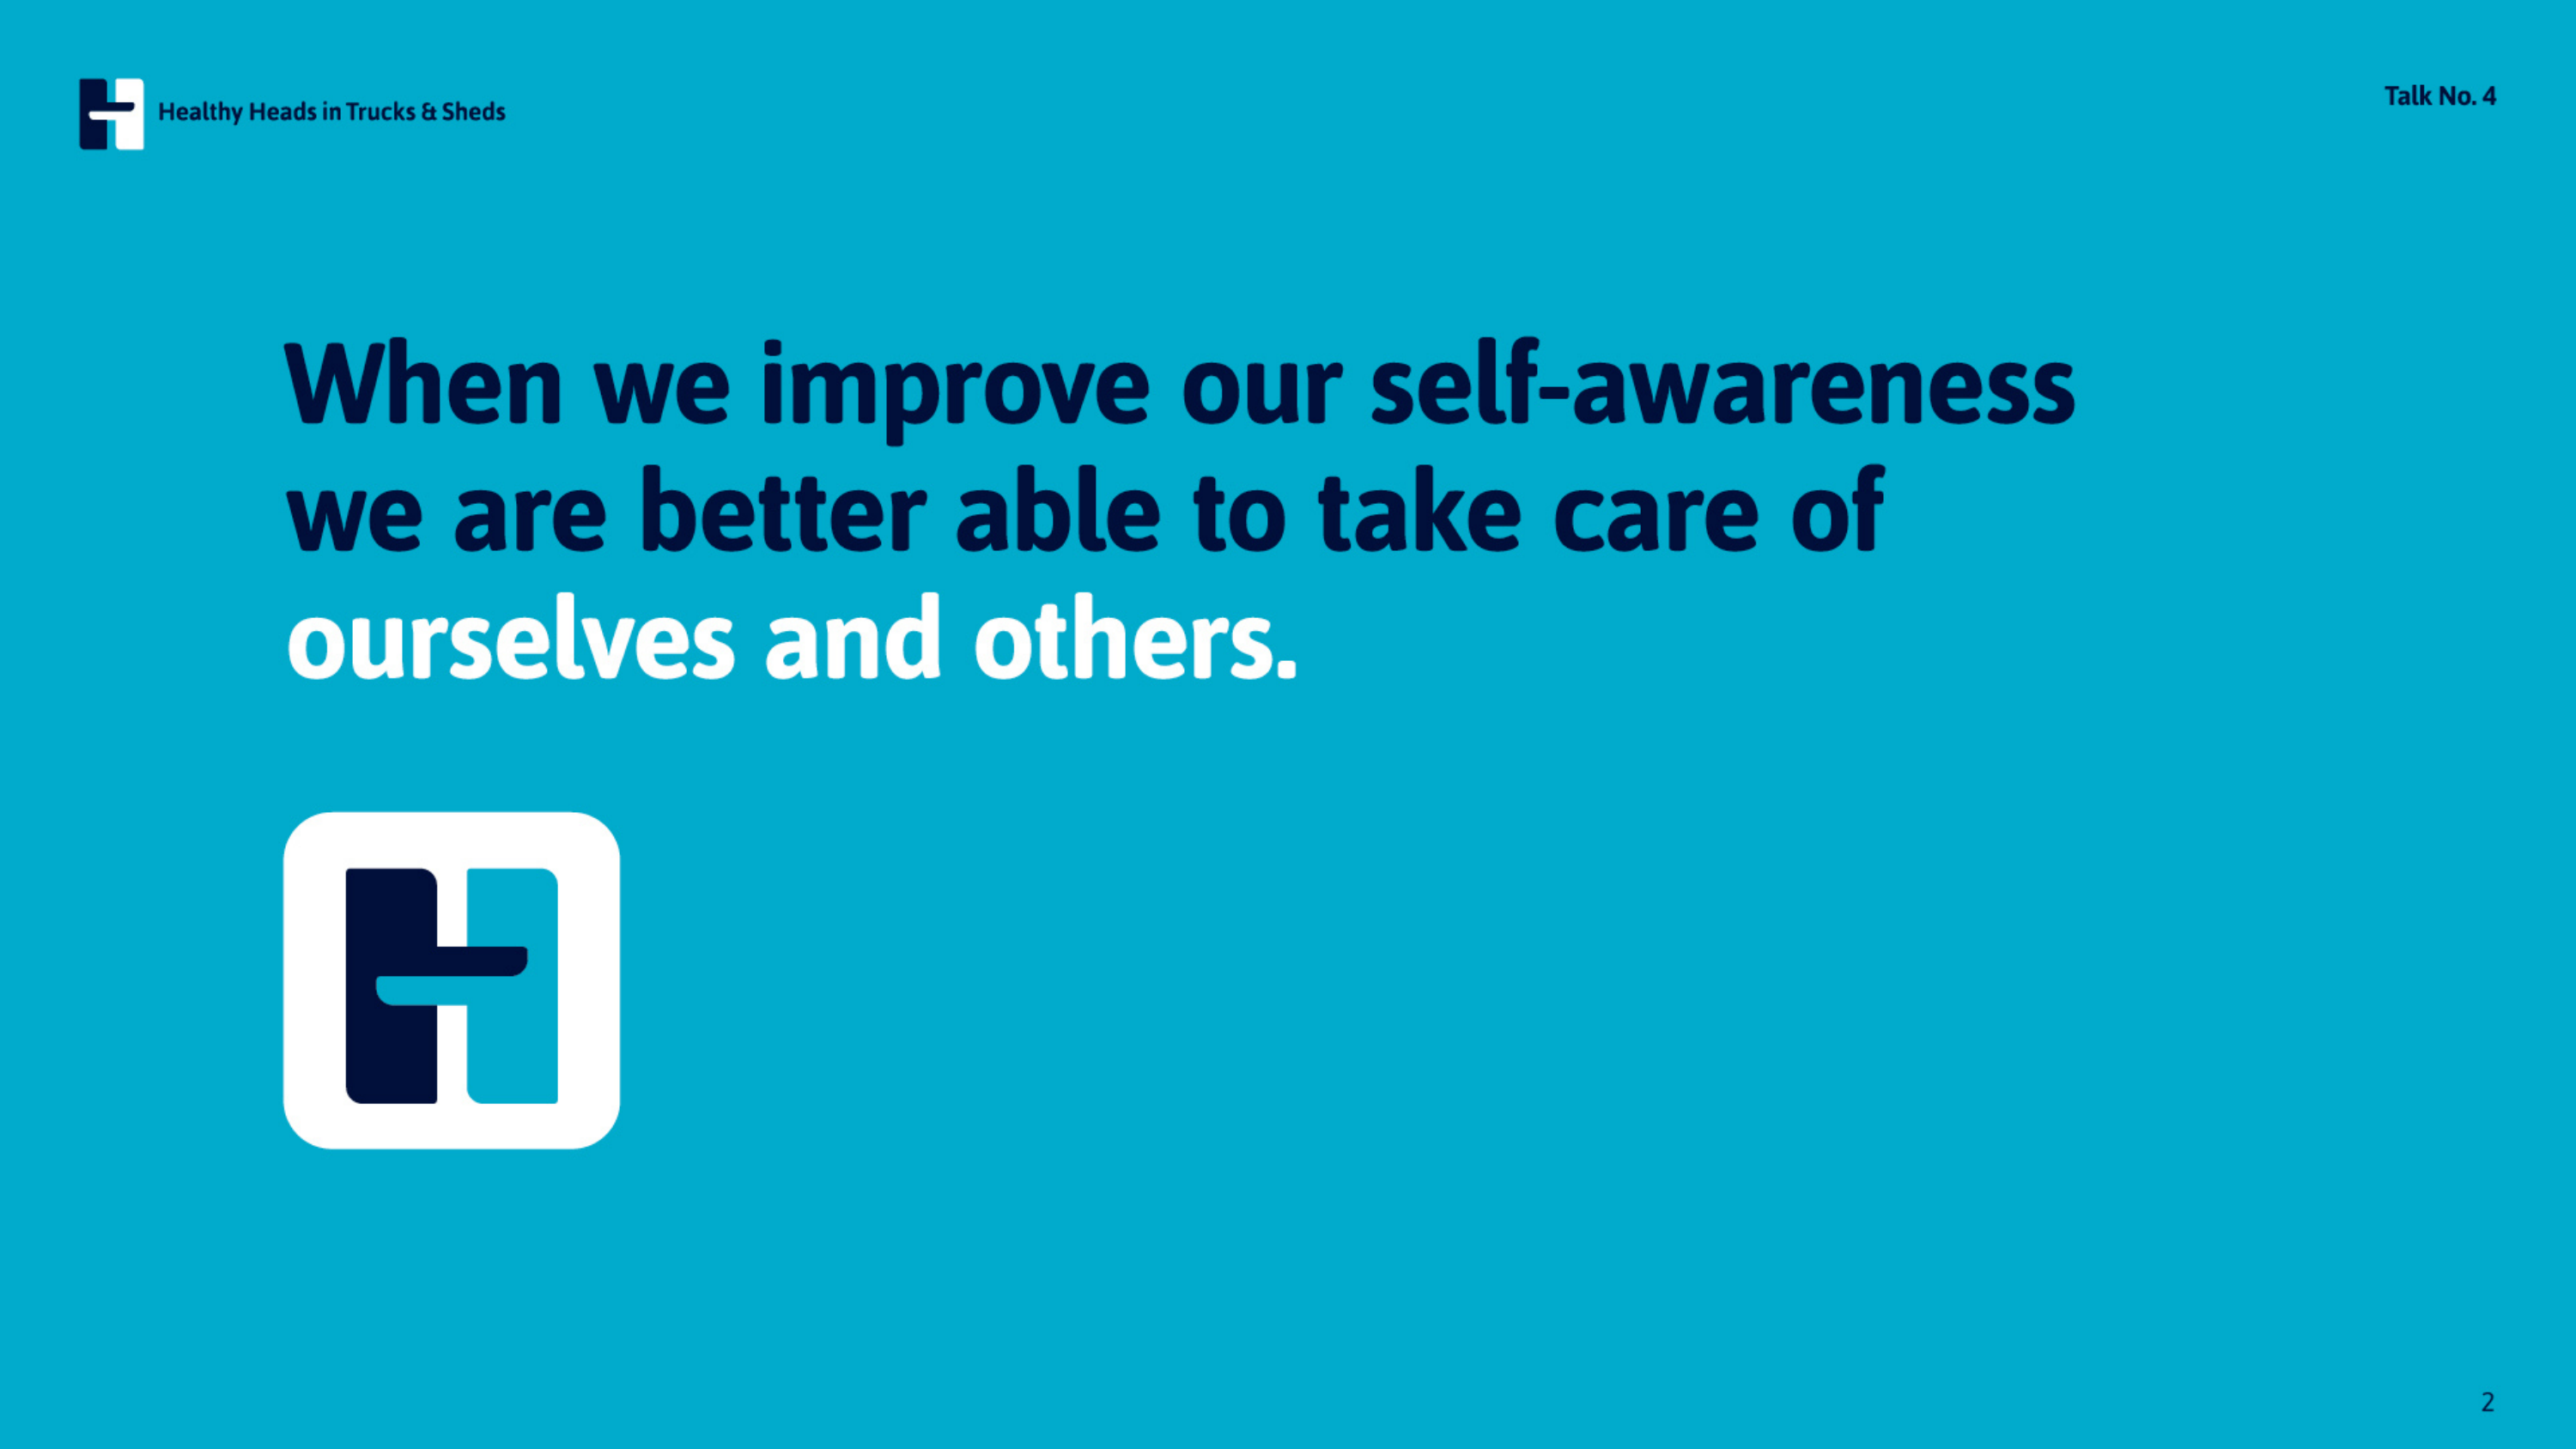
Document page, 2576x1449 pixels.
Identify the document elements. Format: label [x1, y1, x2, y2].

text_box [0, 0, 2576, 1449]
